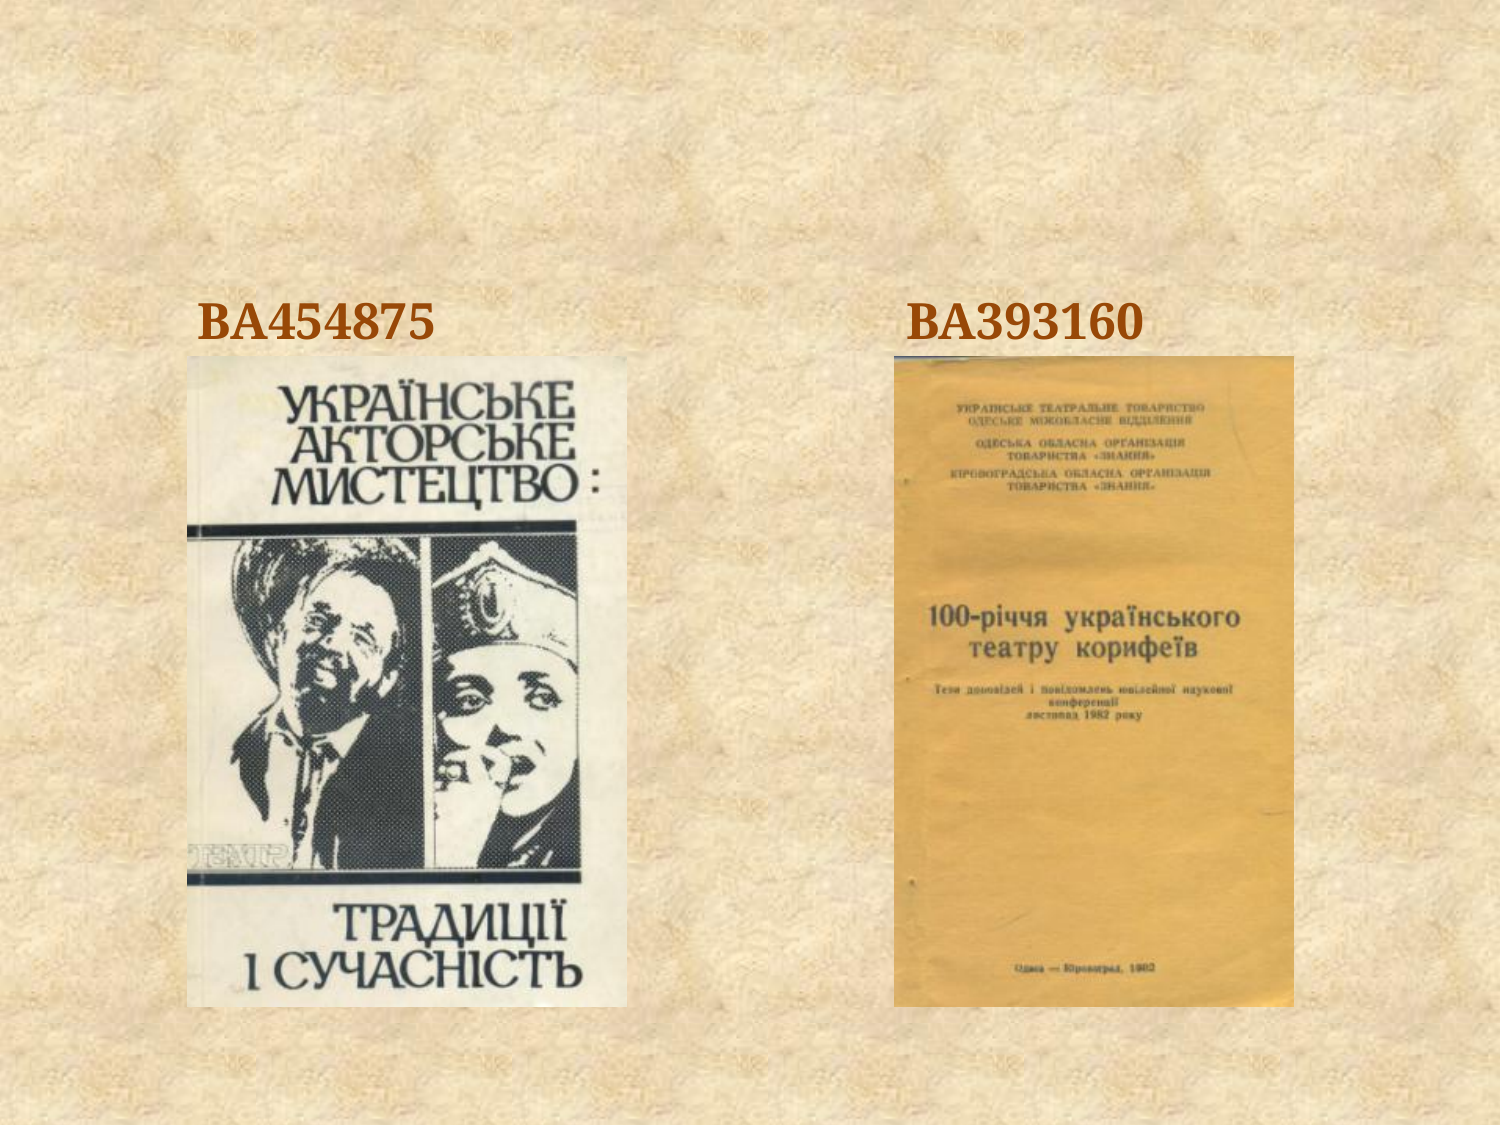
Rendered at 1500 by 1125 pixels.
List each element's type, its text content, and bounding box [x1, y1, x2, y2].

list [893, 356, 1294, 1007]
list ВА393160 [891, 251, 1425, 357]
list ВА454875 [183, 251, 738, 357]
picture [0, 0, 1500, 1125]
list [186, 356, 627, 1007]
